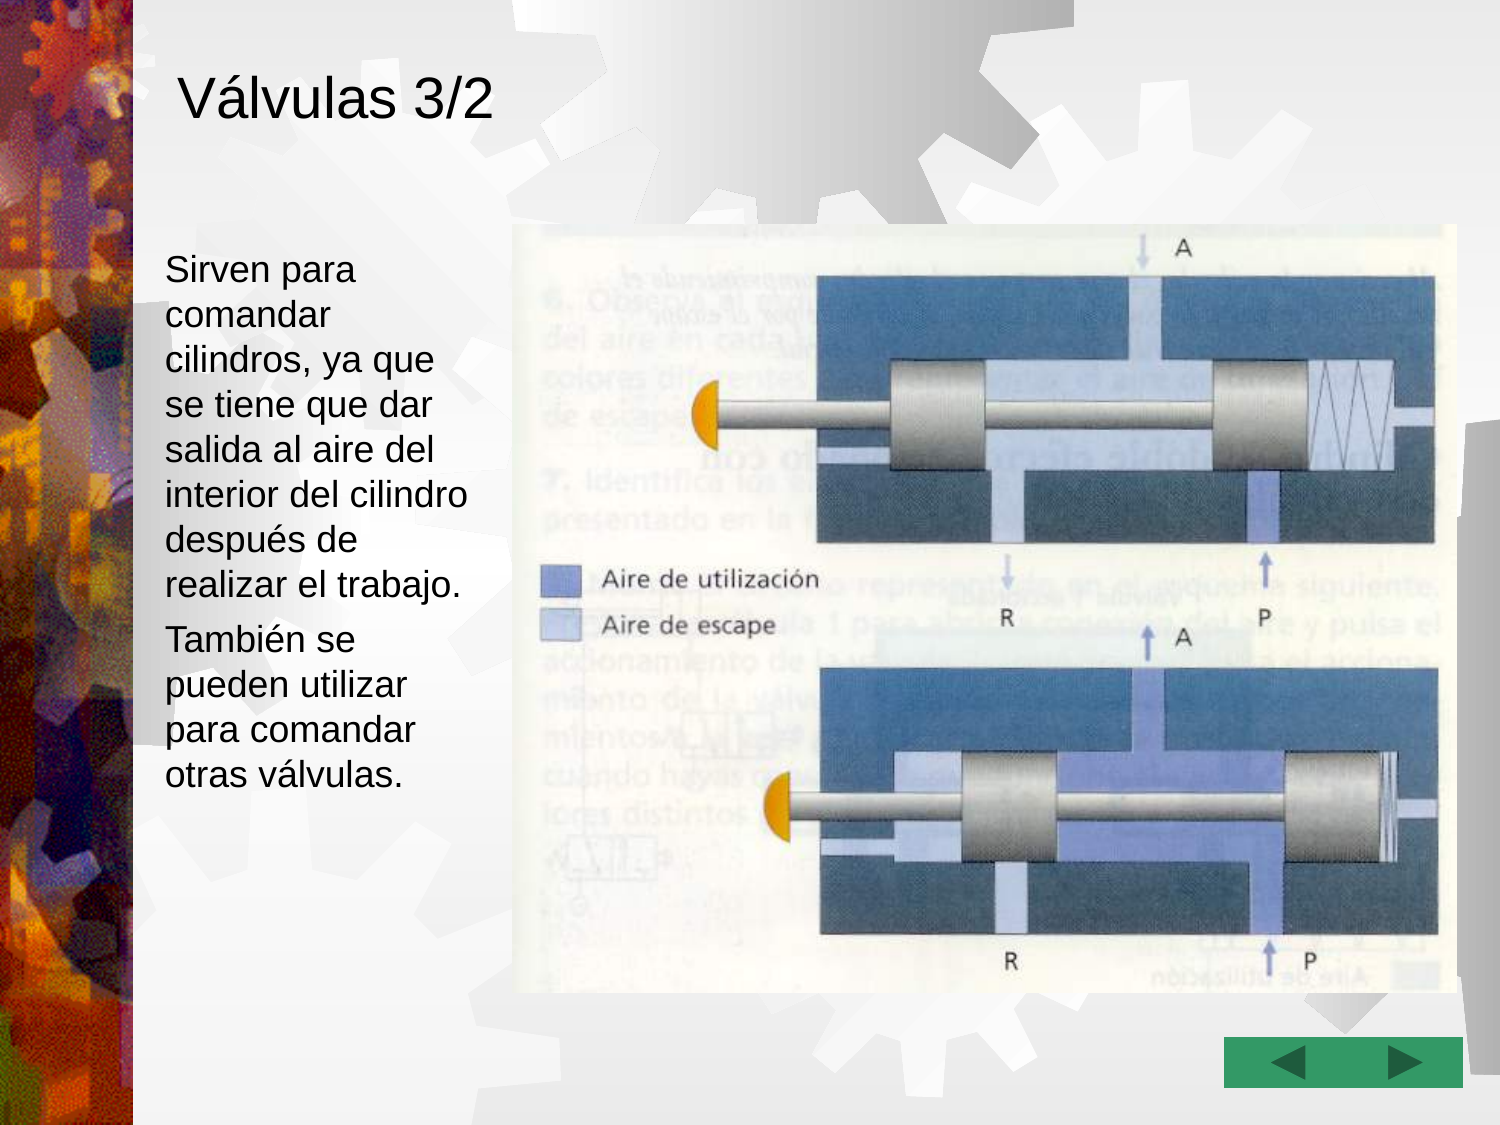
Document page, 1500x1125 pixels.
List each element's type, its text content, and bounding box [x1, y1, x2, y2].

picture [0, 0, 133, 1125]
title Válvulas 3/2 [162, 37, 621, 138]
picture [512, 224, 1457, 993]
subtitle Sirven para comandar cilindros, ya que se tiene que dar salida al aire del interior del cilindro después de realizar el trabajo. También se pueden utilizar para comandar otras válvulas. [150, 237, 488, 938]
text_box [1224, 1037, 1351, 1088]
text_box [1351, 1037, 1463, 1088]
